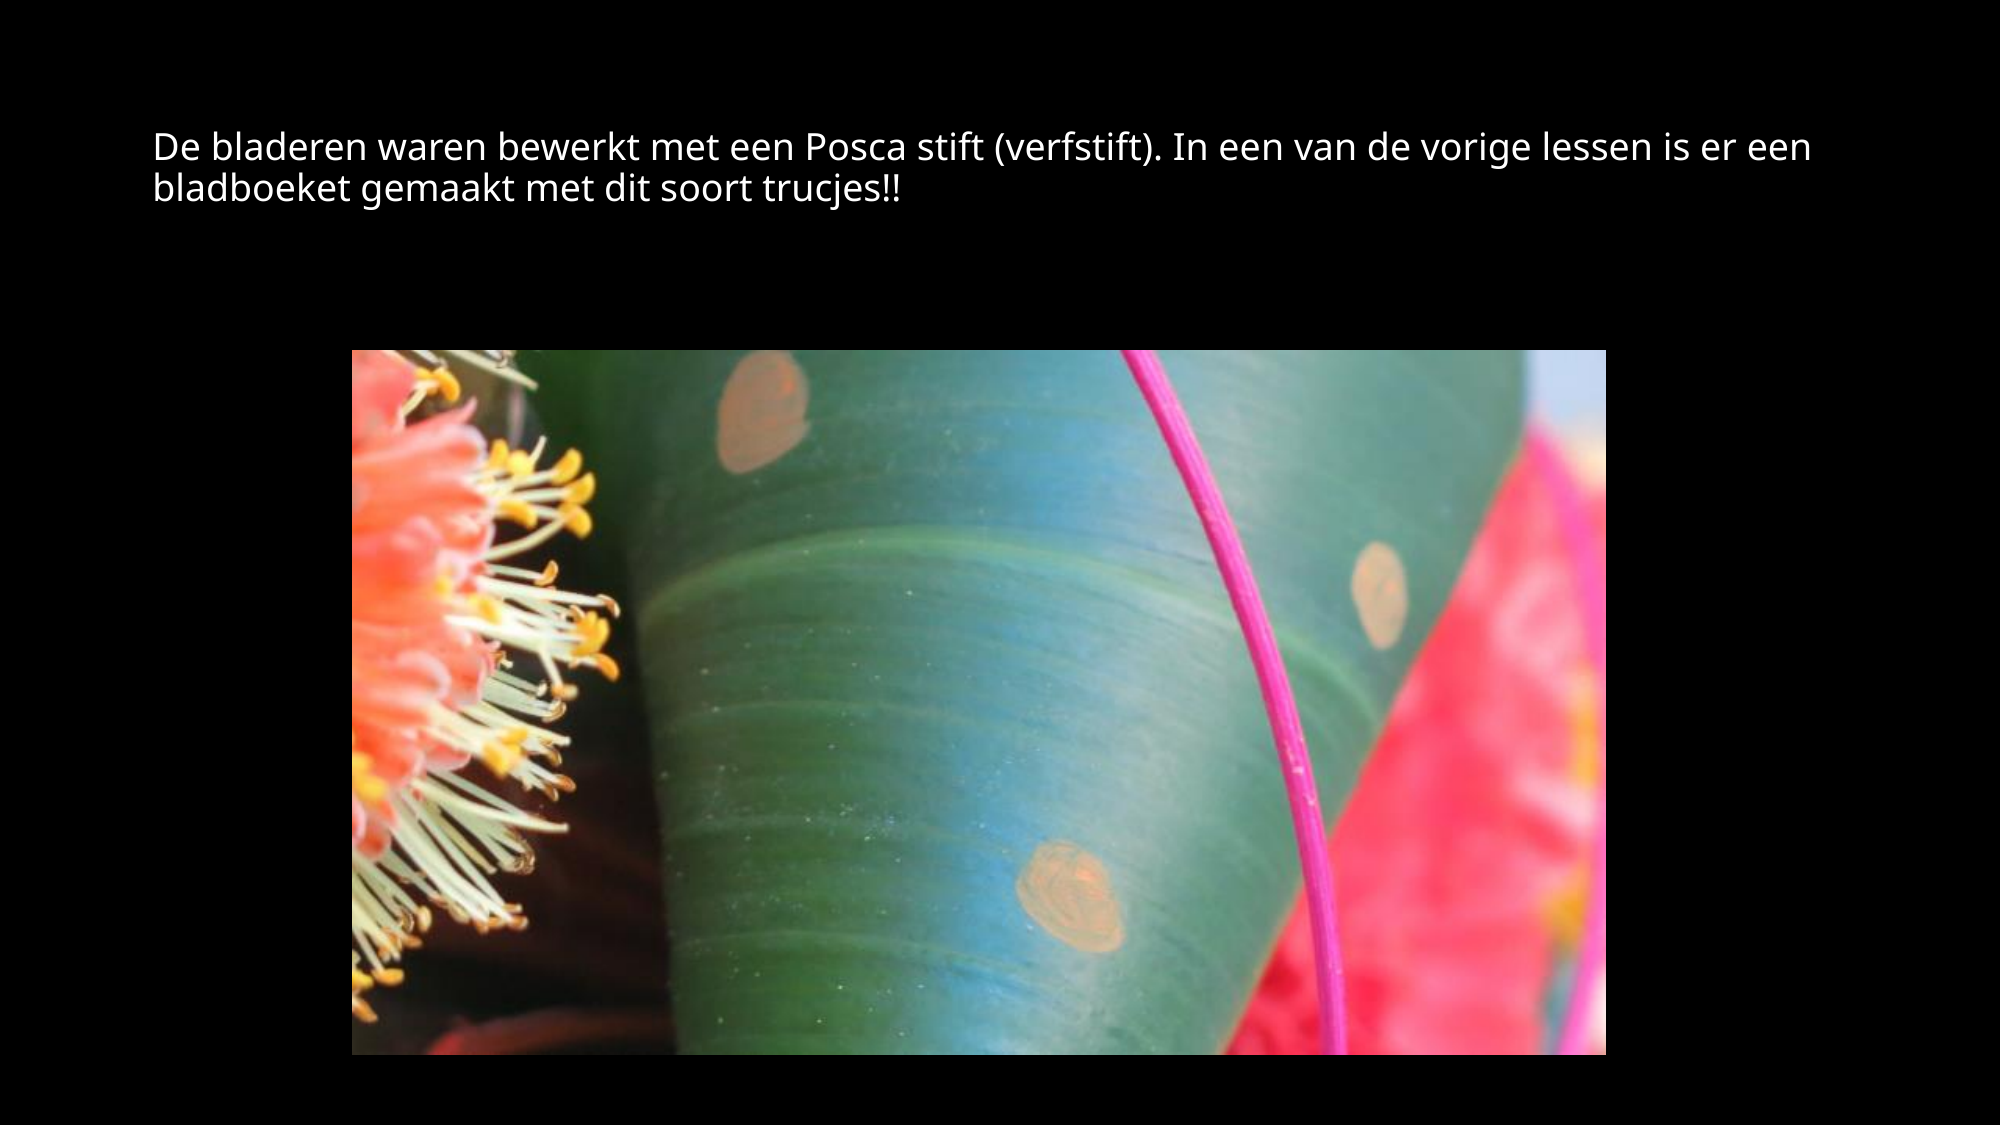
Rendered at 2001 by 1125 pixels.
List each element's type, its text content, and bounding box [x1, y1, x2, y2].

picture [352, 350, 1606, 1055]
title De bladeren waren bewerkt met een Posca stift (verfstift). In een van de vorige lessen is er een bladboeket gemaakt met dit soort trucjes!! [137, 59, 1863, 278]
